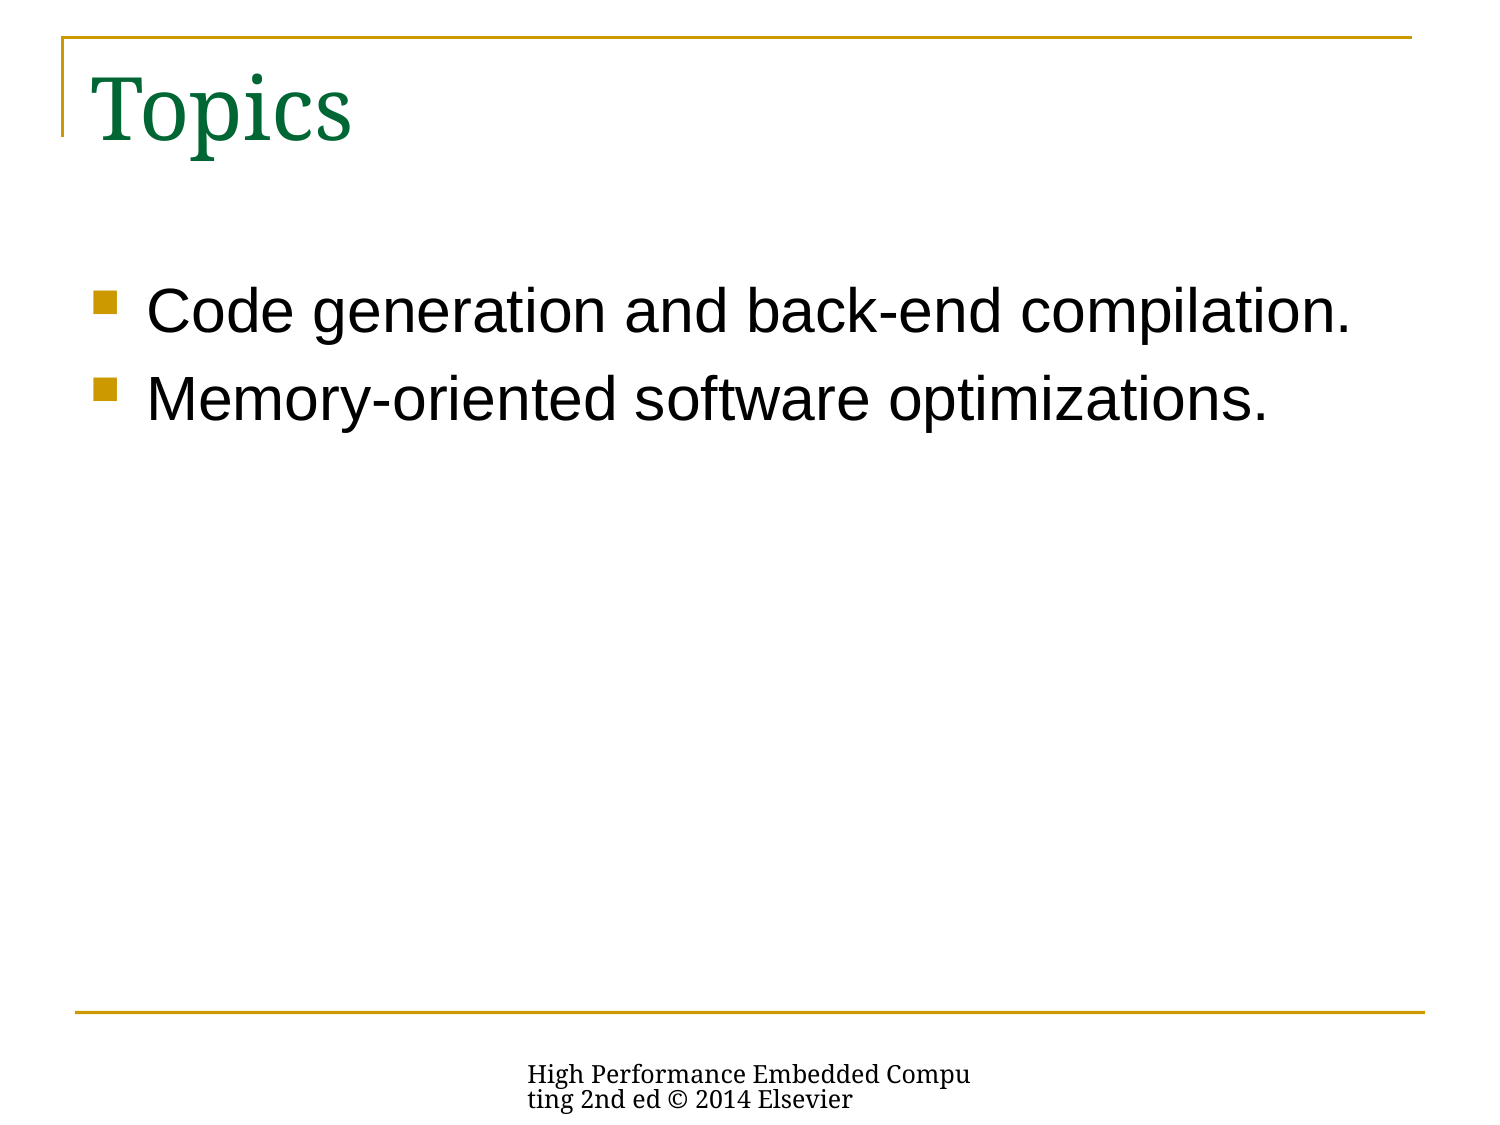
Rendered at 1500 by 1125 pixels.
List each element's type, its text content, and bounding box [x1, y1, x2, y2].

title Topics [75, 45, 1425, 233]
list Code generation and back-end compilation. Memory-oriented software optimizations. [75, 262, 1425, 1006]
footer High Performance Embedded Computing 2nd ed © 2014 Elsevier [512, 1025, 988, 1100]
